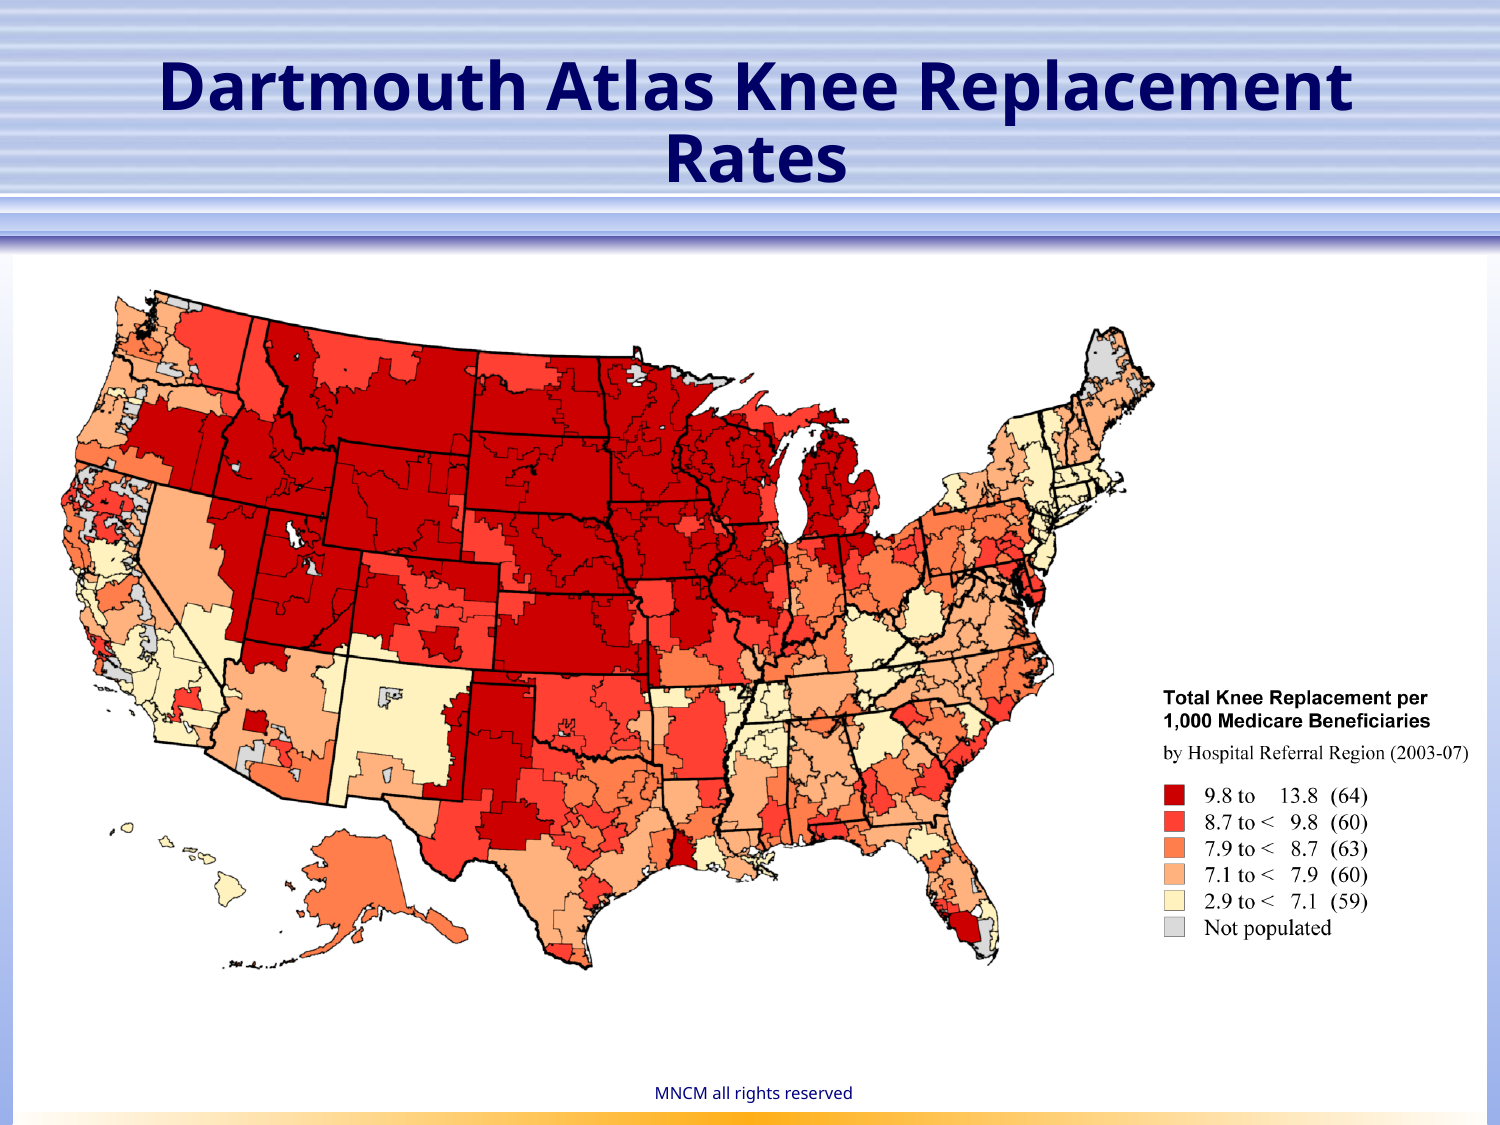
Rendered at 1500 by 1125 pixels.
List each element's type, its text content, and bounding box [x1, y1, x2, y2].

picture [49, 287, 1478, 976]
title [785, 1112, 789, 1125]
footer MNCM all rights reserved [137, 1074, 1376, 1103]
picture [0, 0, 1500, 193]
title Dartmouth Atlas Knee Replacement Rates [62, 49, 1451, 201]
